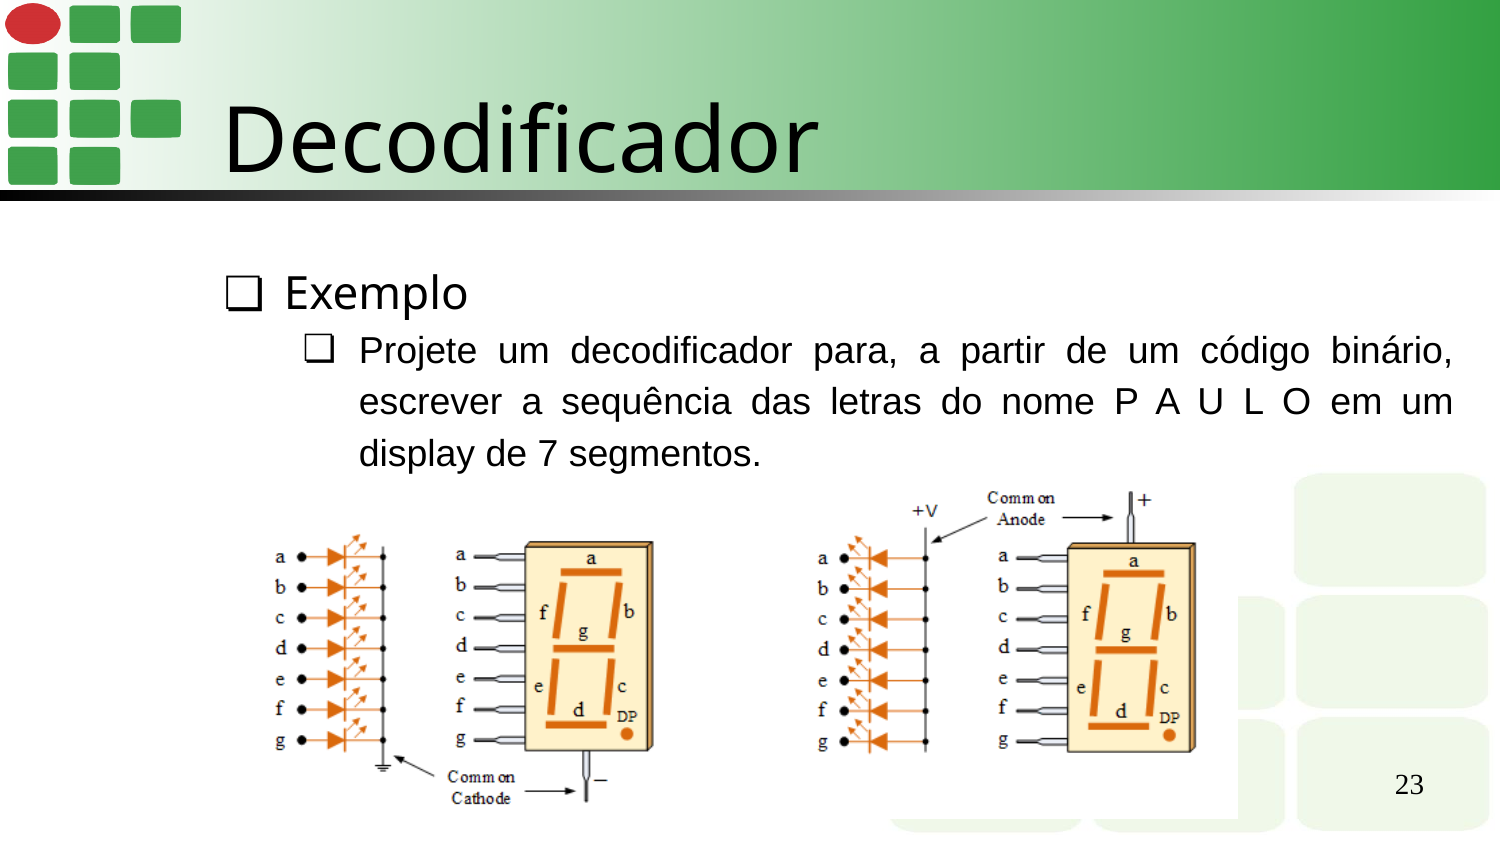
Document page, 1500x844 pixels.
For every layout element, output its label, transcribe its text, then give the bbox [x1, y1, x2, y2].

picture [5, 3, 181, 185]
text_box Exemplo Projete um decodificador para, a partir de um código binário, escrever a sequência das letras do nome P A U L O em um display de 7 segmentos. [193, 248, 1469, 483]
text_box Decodificador [206, 26, 1468, 207]
slide_number ‹#› [1368, 768, 1425, 827]
picture [262, 441, 1495, 835]
